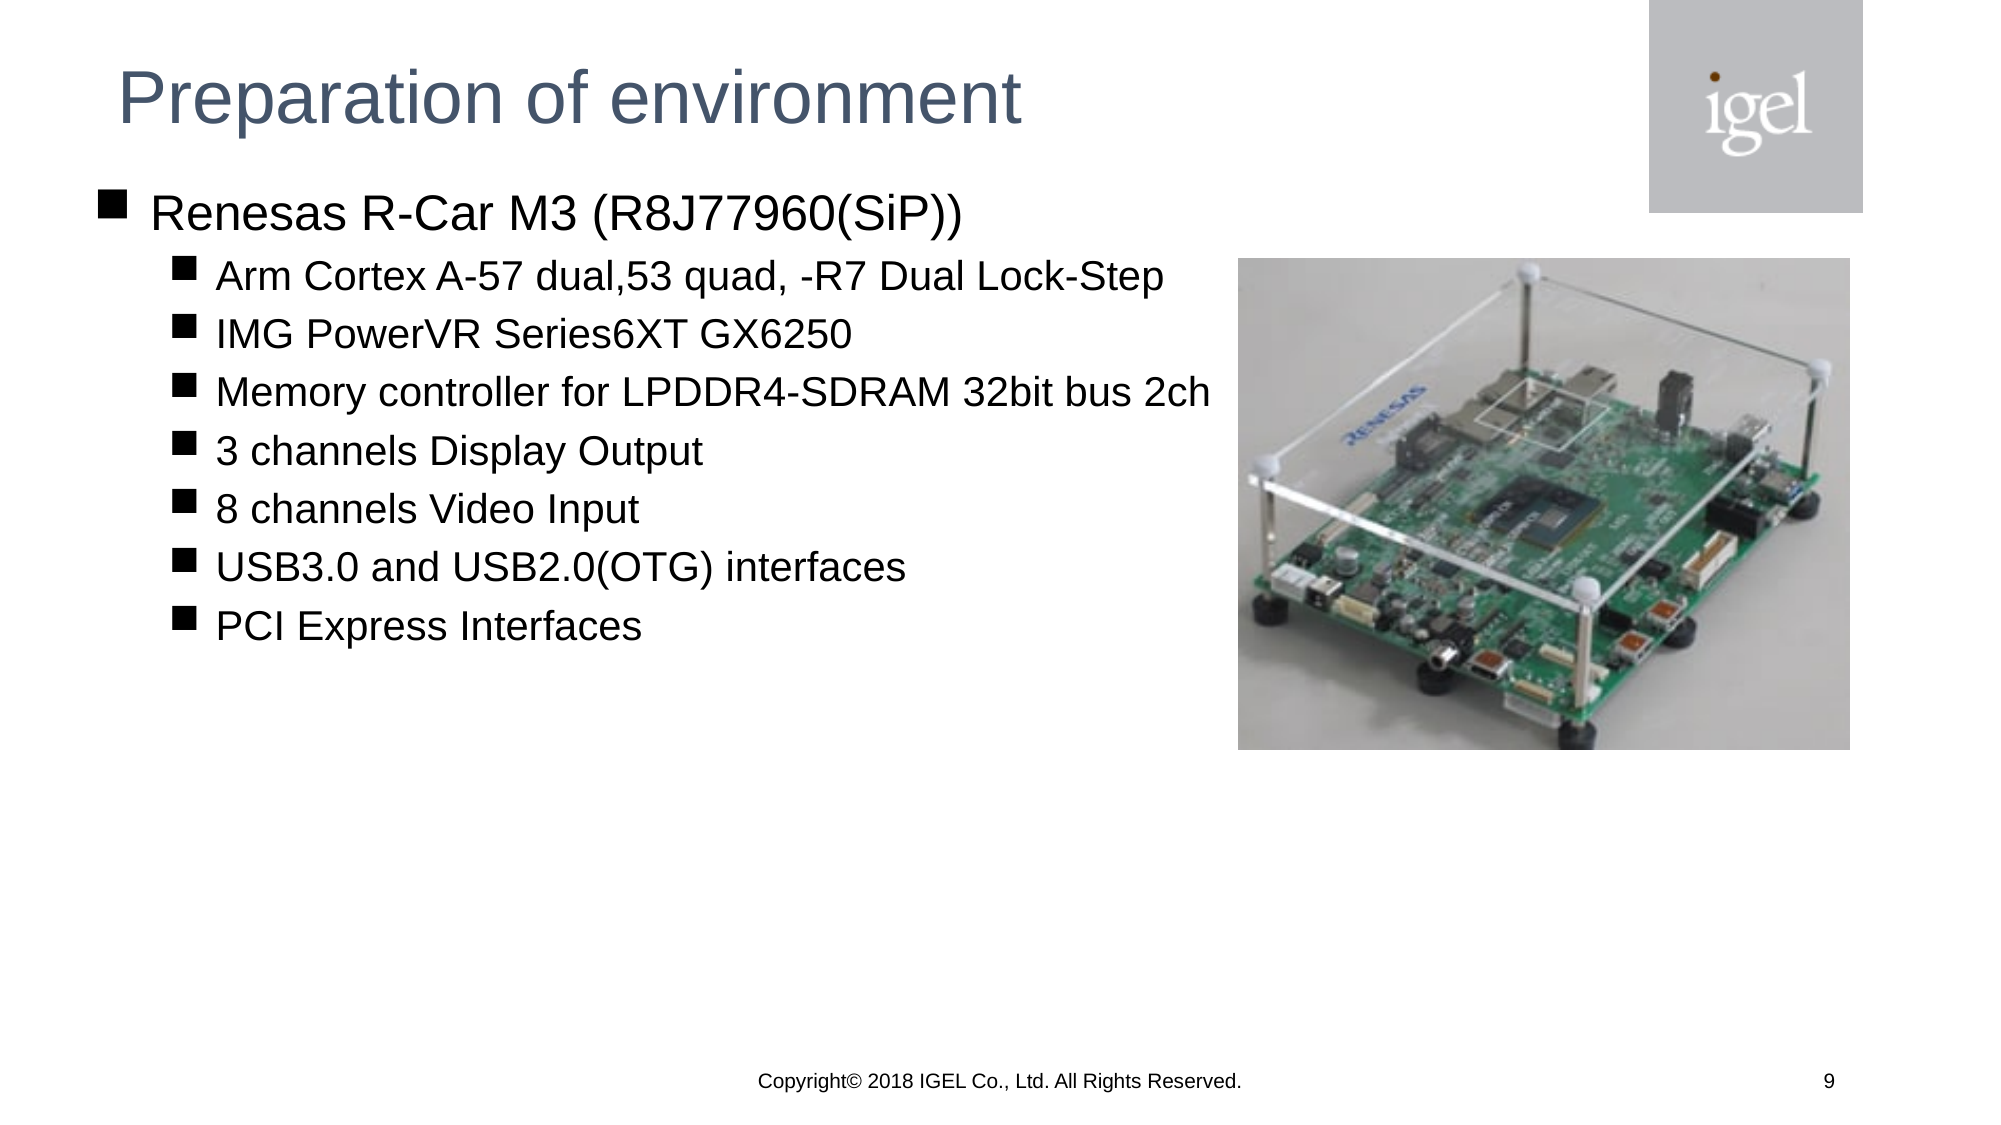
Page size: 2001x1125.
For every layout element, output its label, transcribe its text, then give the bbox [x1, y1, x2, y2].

title Preparation of environment [102, 0, 1583, 172]
footer Copyright© 2018 IGEL Co., Ltd. All Rights Reserved. [574, 1058, 1426, 1101]
list Renesas R-Car M3 (R8J77960(SiP)) Arm Cortex A-57 dual,53 quad, -R7 Dual Lock-Step IMG PowerVR Series6XT GX6250 Memory controller for LPDDR4-SDRAM 32bit bus 2ch 3 channels Display Output 8 channels Video Input USB3.0 and USB2.0(OTG) interfaces PCI Express Interfaces [78, 172, 1816, 988]
picture [1238, 258, 1851, 750]
slide_number 8 [1433, 1058, 1851, 1101]
picture [1649, 0, 1863, 213]
